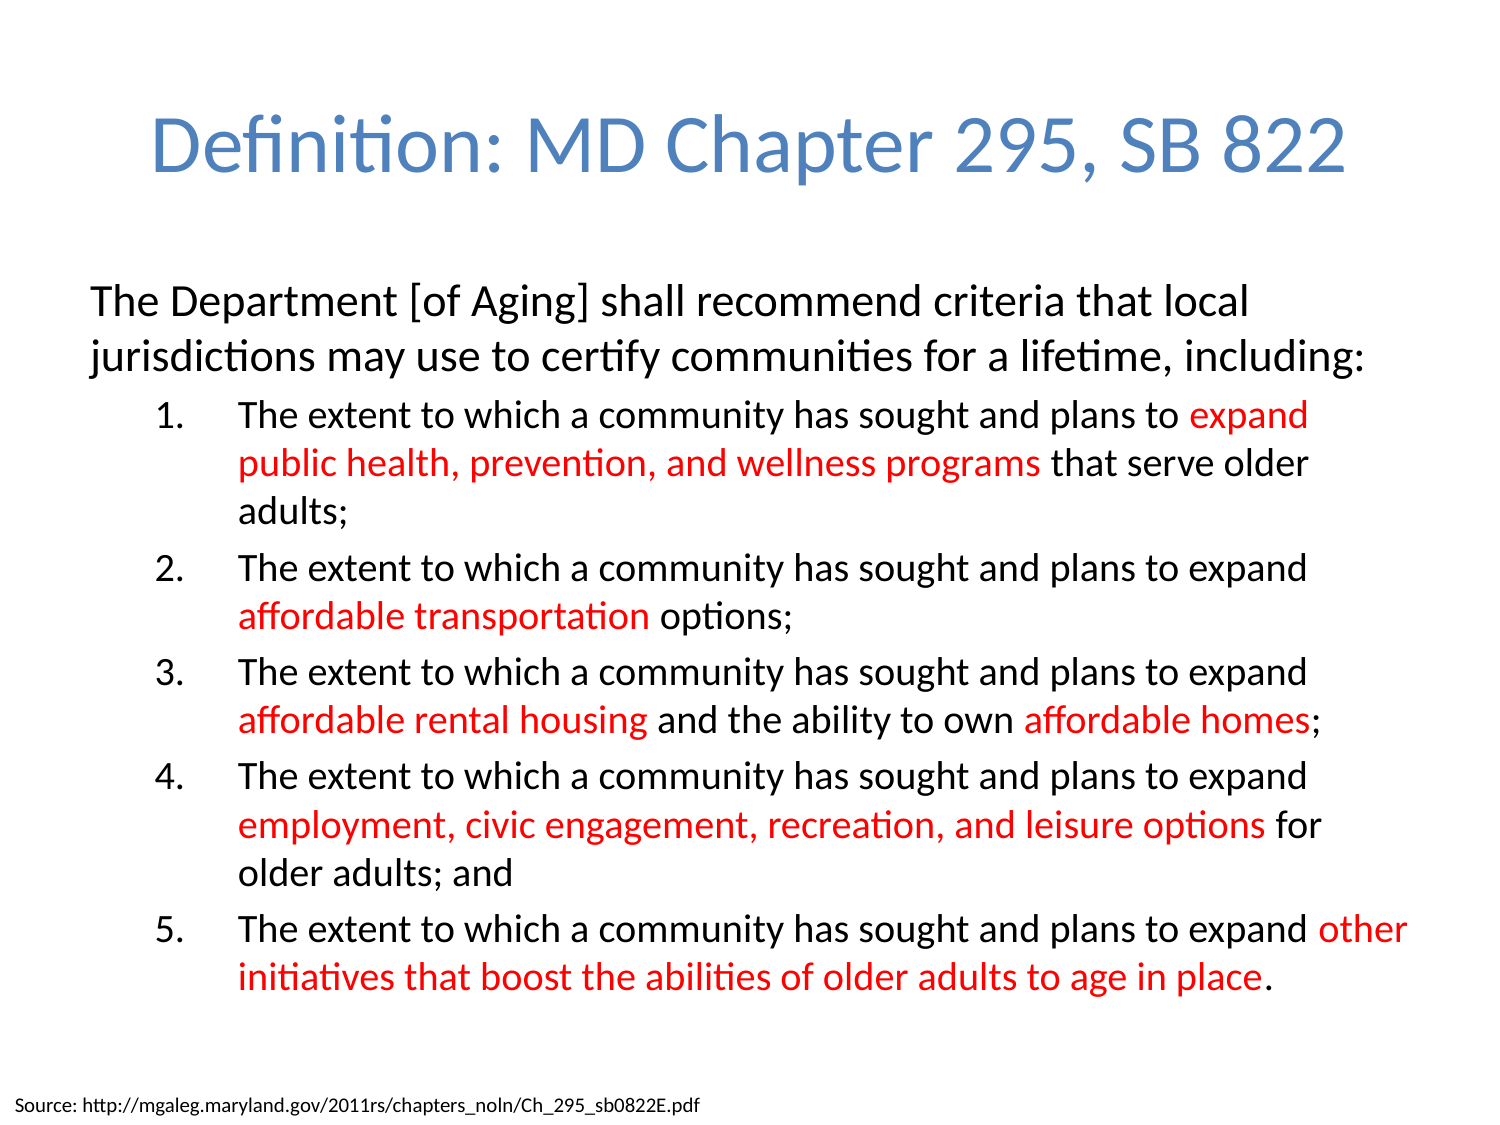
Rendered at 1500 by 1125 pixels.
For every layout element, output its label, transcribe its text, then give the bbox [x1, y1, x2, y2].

list The Department [of Aging] shall recommend criteria that local jurisdictions may use to certify communities for a lifetime, including: The extent to which a community has sought and plans to expand public health, prevention, and wellness programs that serve older adults; The extent to which a community has sought and plans to expand affordable transportation options; The extent to which a community has sought and plans to expand affordable rental housing and the ability to own affordable homes; The extent to which a community has sought and plans to expand employment, civic engagement, recreation, and leisure options for older adults; and The extent to which a community has sought and plans to expand other initiatives that boost the abilities of older adults to age in place. [75, 262, 1425, 1075]
text_box Source: http://mgaleg.maryland.gov/2011rs/chapters_noln/Ch_295_sb0822E.pdf [0, 1084, 875, 1125]
title Definition: MD Chapter 295, SB 822 [75, 45, 1425, 233]
